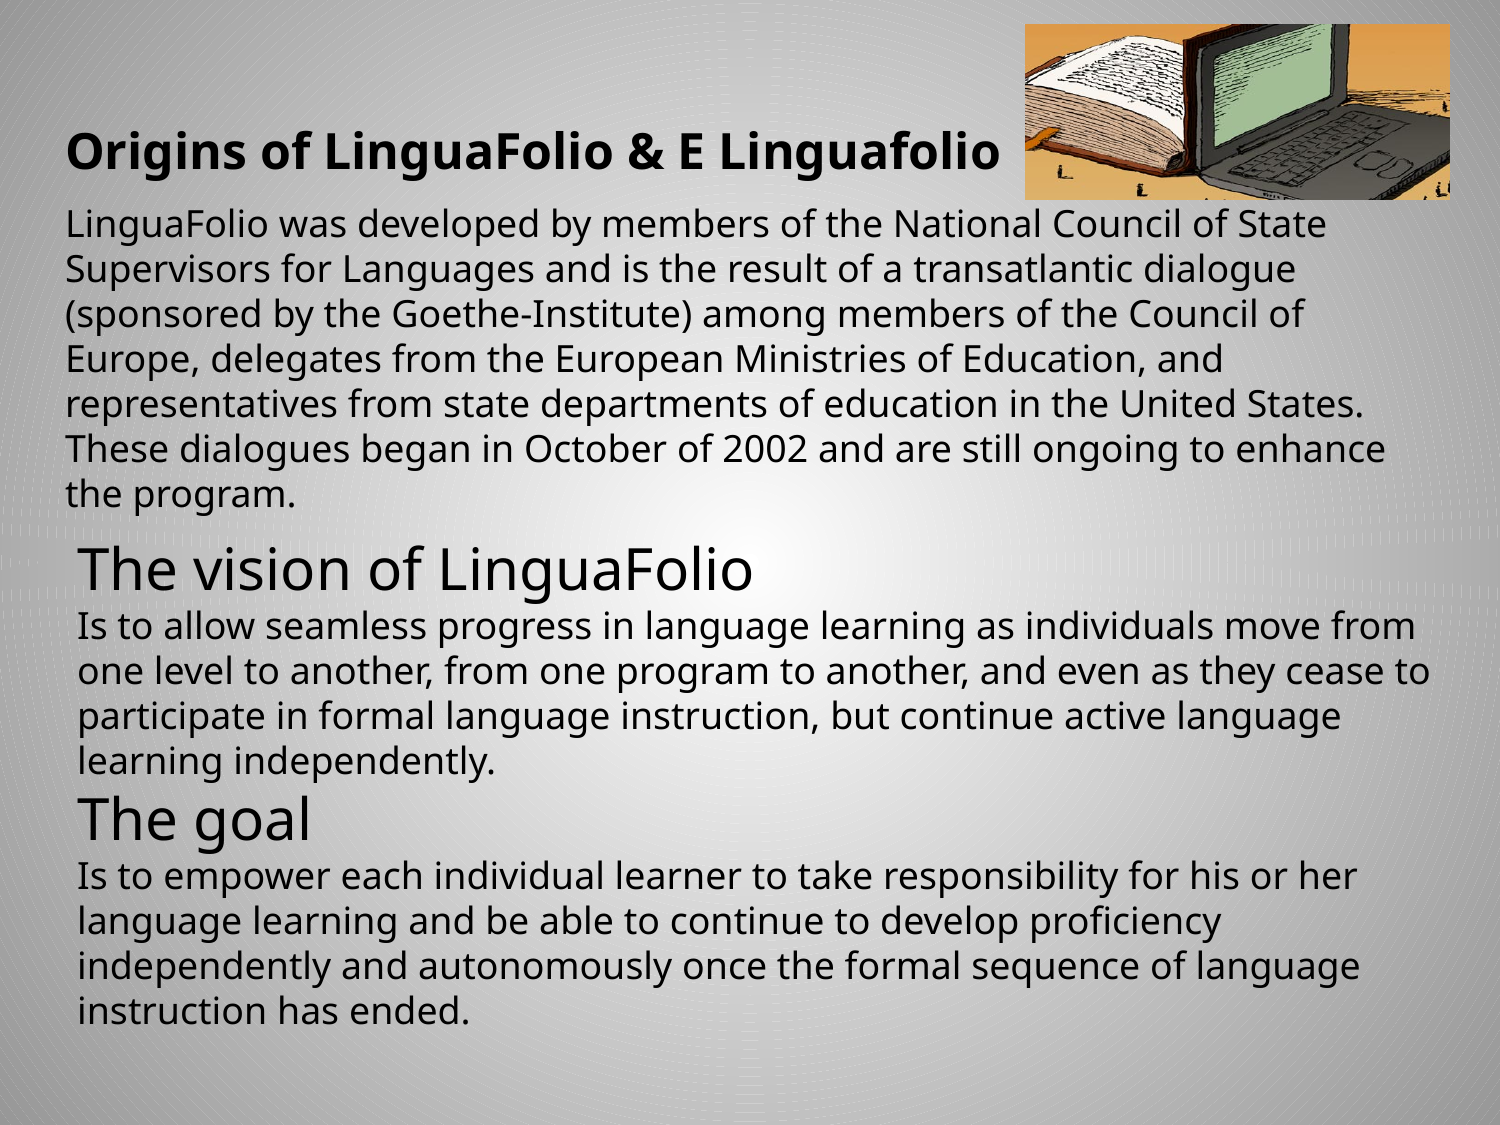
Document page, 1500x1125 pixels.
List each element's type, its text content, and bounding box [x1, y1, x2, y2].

text_box The vision of LinguaFolio Is to allow seamless progress in language learning as individuals move from one level to another, from one program to another, and even as they cease to participate in formal language instruction, but continue active language learning independently. The goal Is to empower each individual learner to take responsibility for his or her language learning and be able to continue to develop proficiency independently and autonomously once the formal sequence of language instruction has ended. [62, 524, 1475, 1040]
picture [1024, 24, 1451, 201]
text_box Origins of LinguaFolio & E Linguafolio LinguaFolio was developed by members of the National Council of State Supervisors for Languages and is the result of a transatlantic dialogue (sponsored by the Goethe-Institute) among members of the Council of Europe, delegates from the European Ministries of Education, and representatives from state departments of education in the United States. These dialogues began in October of 2002 and are still ongoing to enhance the program. [49, 0, 1413, 613]
